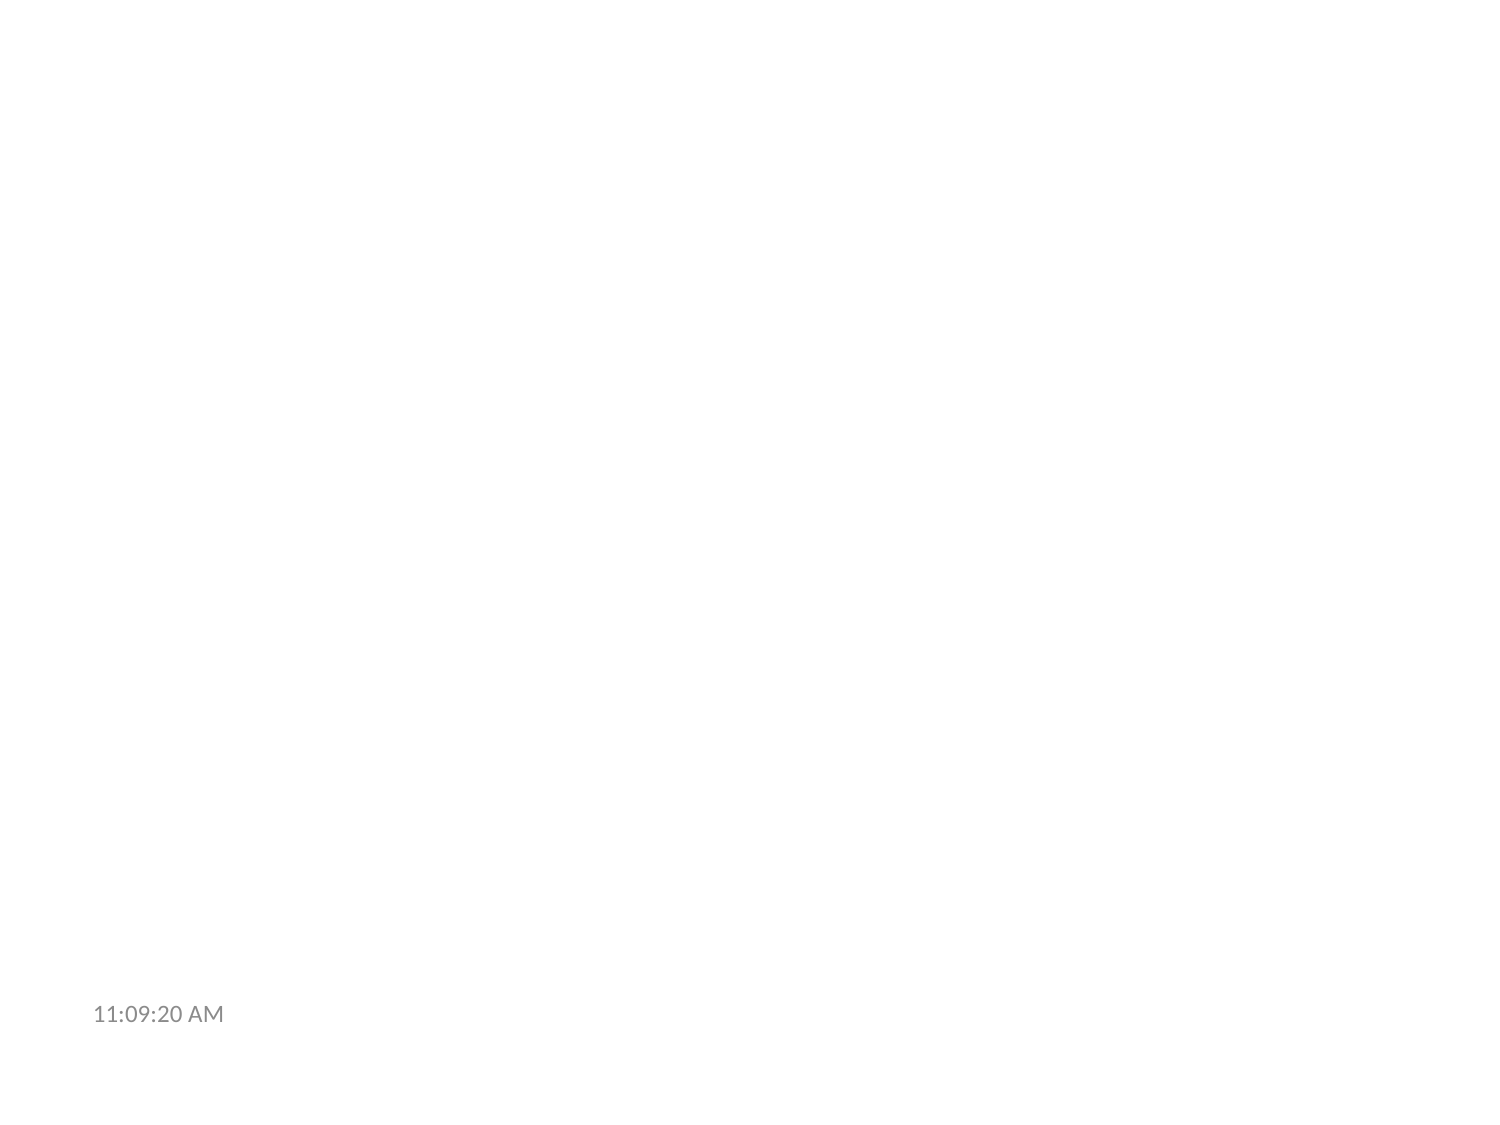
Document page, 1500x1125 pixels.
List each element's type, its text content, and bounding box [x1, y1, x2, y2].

text_box 3:35:09 PM [77, 982, 428, 1043]
